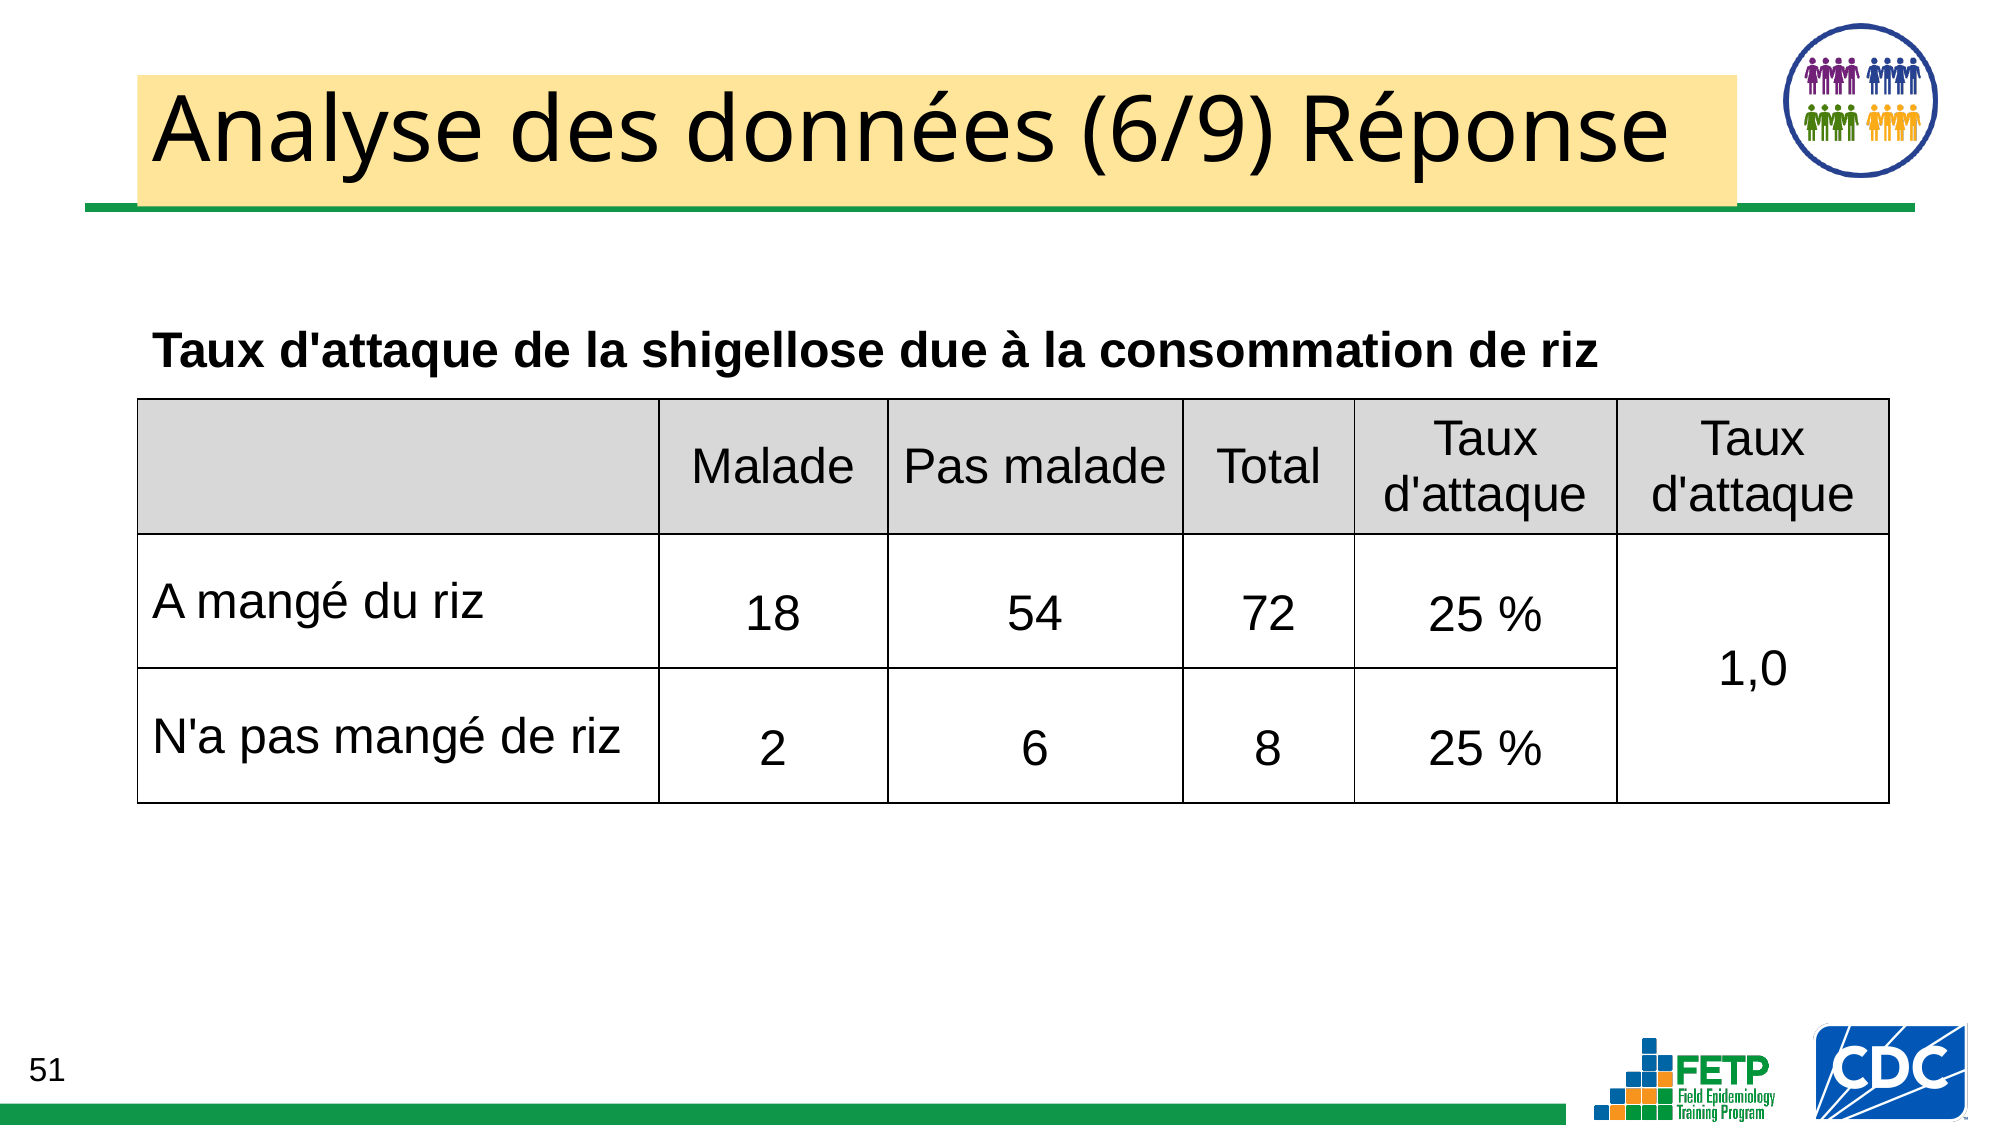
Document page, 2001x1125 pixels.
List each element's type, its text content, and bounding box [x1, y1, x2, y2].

picture [1783, 23, 1938, 178]
table_cell N'a pas mangé de riz [138, 669, 658, 802]
title Analyse des données (6/9) Réponse [137, 75, 1738, 207]
table_cell 25 % [1355, 535, 1616, 667]
table_cell 18 [660, 535, 887, 667]
table_cell 1,0 [1618, 535, 1888, 802]
table_header Malade [660, 431, 887, 533]
table_header Total [1184, 431, 1354, 533]
table_header Pas malade [889, 431, 1182, 533]
table_cell 25 % [1355, 669, 1616, 802]
table_header [138, 431, 658, 533]
picture [1594, 1038, 1775, 1122]
table_header Taux d'attaque [1355, 431, 1616, 533]
table_cell A mangé du riz [138, 535, 658, 667]
table_header Taux d'attaque [1618, 400, 1888, 533]
table_cell 6 [889, 669, 1182, 802]
text_box Taux d'attaque de la shigellose due à la consommation de riz [137, 309, 1642, 431]
table_cell 54 [889, 535, 1182, 667]
table_cell 8 [1184, 669, 1354, 802]
table_cell 72 [1184, 535, 1354, 667]
picture [1813, 1023, 1968, 1122]
table_cell 2 [660, 669, 887, 802]
